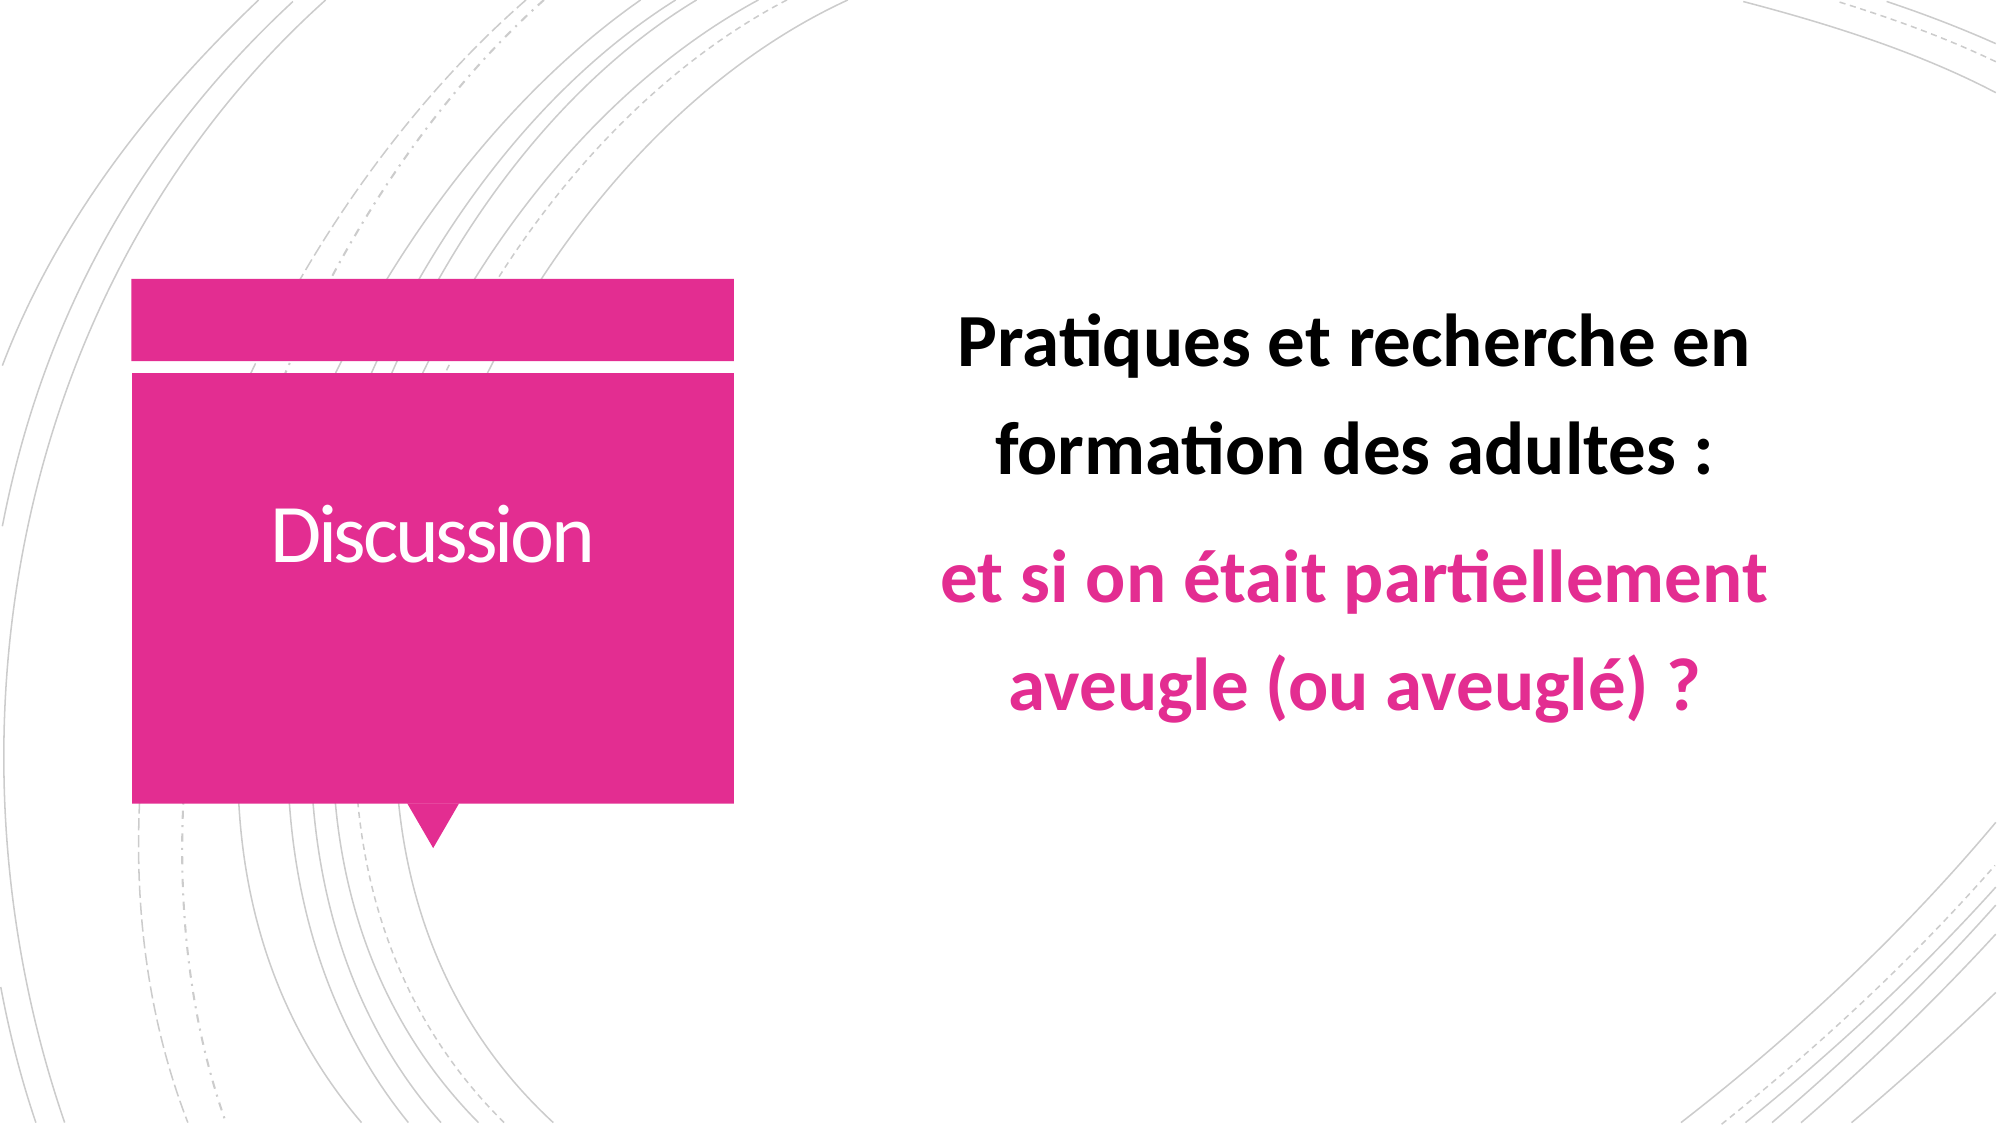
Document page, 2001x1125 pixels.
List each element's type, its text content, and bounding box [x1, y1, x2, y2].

list Pratiques et recherche en formation des adultes : et si on était partiellement aveugle (ou aveuglé) ? [839, 0, 1871, 1125]
title Discussion [145, 385, 720, 789]
